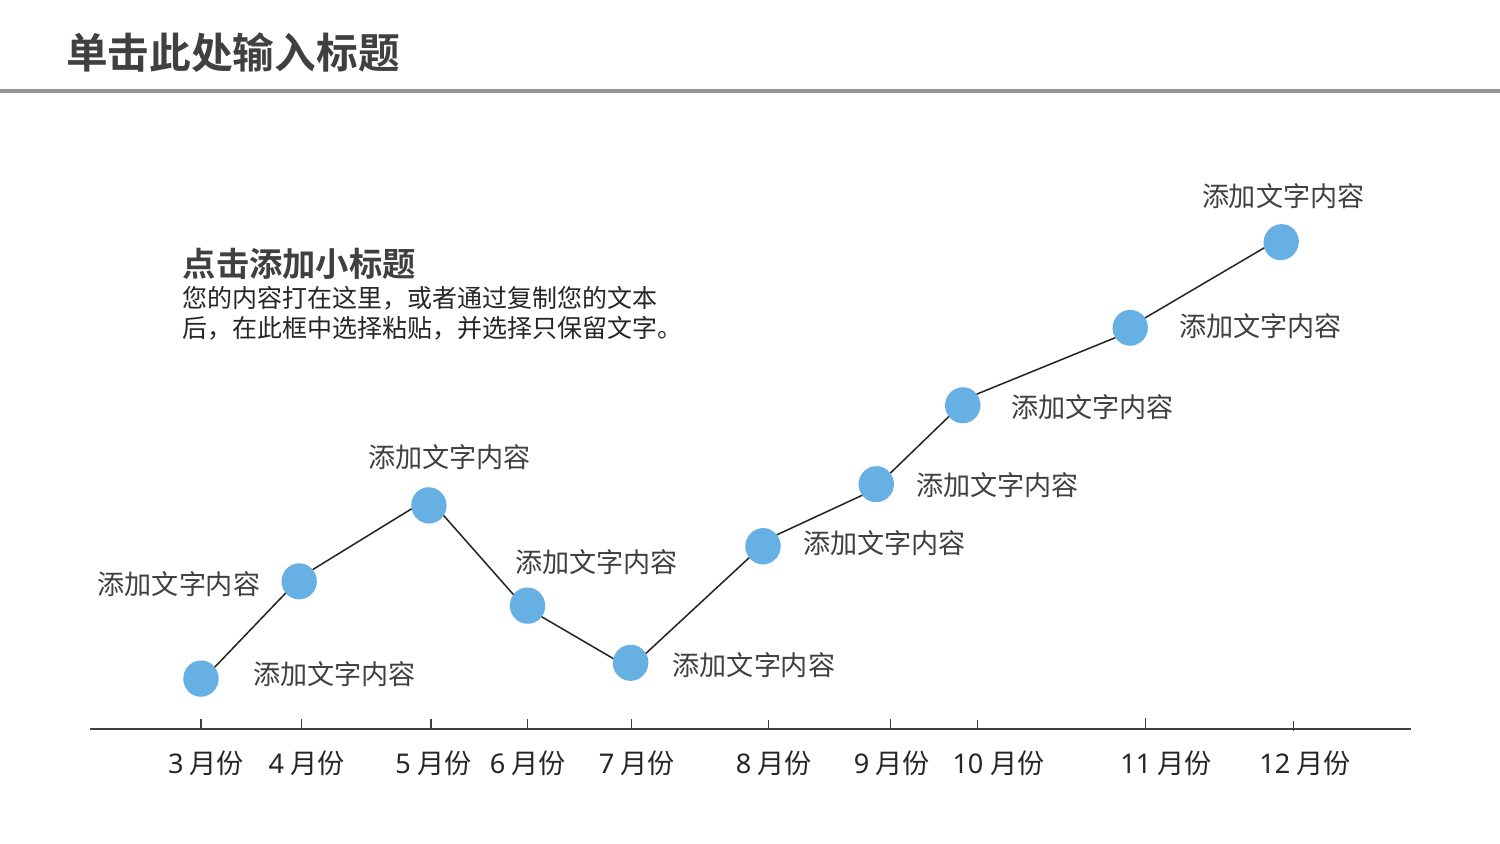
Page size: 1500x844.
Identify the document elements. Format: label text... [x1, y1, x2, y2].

text_box [279, 561, 319, 602]
text_box [507, 585, 548, 626]
text_box 3月份 [156, 740, 256, 785]
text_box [443, 515, 514, 596]
text_box [611, 642, 651, 683]
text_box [776, 494, 863, 536]
text_box 5月份 [384, 740, 478, 785]
text_box 添加文字内容 [242, 652, 428, 696]
text_box [1110, 307, 1151, 348]
text_box 6月份 [478, 740, 578, 785]
text_box 11月份 [1109, 740, 1224, 785]
text_box [943, 385, 983, 426]
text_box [890, 416, 949, 474]
text_box 4月份 [257, 740, 356, 785]
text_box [645, 557, 750, 654]
text_box 添加文字内容 [356, 434, 542, 478]
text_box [976, 337, 1116, 395]
text_box 添加文字内容 [1000, 384, 1186, 429]
text_box 添加文字内容 [905, 462, 1091, 507]
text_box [90, 718, 1412, 732]
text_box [214, 592, 286, 668]
text_box 单击此处输入标题 [51, 9, 443, 85]
text_box [181, 658, 221, 699]
text_box 添加文字内容 [1190, 173, 1376, 218]
text_box 添加文字内容 [661, 642, 847, 687]
text_box [856, 464, 896, 505]
text_box 10月份 [941, 740, 1056, 785]
text_box 添加文字内容 [1168, 303, 1353, 348]
text_box 7月份 [587, 740, 686, 785]
text_box 点击添加小标题 您的内容打在这里，或者通过复制您的文本后，在此框中选择粘贴，并选择只保留文字。 [171, 197, 691, 349]
text_box [743, 526, 783, 567]
text_box 添加文字内容 [791, 521, 977, 565]
text_box 12月份 [1248, 740, 1363, 785]
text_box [1144, 247, 1265, 319]
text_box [312, 508, 412, 570]
text_box 添加文字内容 [518, 540, 689, 584]
text_box 添加文字内容 [86, 561, 272, 606]
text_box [541, 616, 614, 659]
text_box [1261, 222, 1301, 263]
text_box 9月份 [842, 740, 941, 785]
text_box 8月份 [724, 740, 823, 785]
text_box [409, 485, 449, 526]
